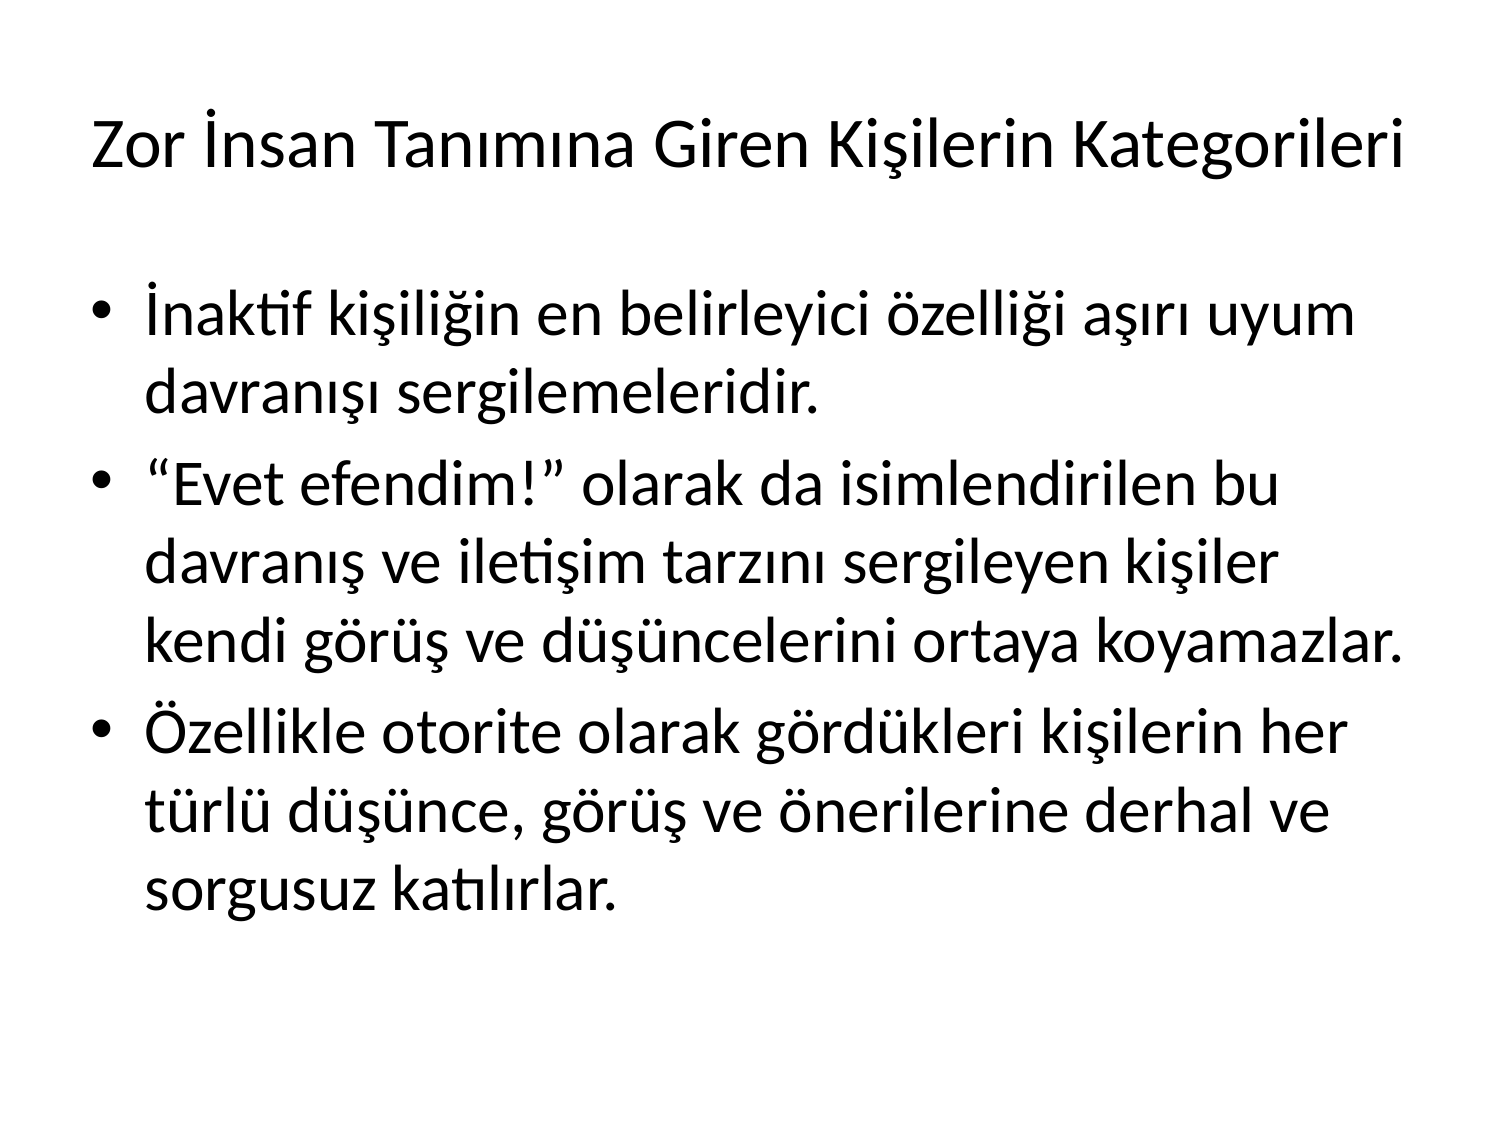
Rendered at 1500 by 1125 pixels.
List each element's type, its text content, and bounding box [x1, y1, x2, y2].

title Zor İnsan Tanımına Giren Kişilerin Kategorileri [75, 45, 1425, 233]
list İnaktif kişiliğin en belirleyici özelliği aşırı uyum davranışı sergilemeleridir. “Evet efendim!” olarak da isimlendirilen bu davranış ve iletişim tarzını sergileyen kişiler kendi görüş ve düşüncelerini ortaya koyamazlar. Özellikle otorite olarak gördükleri kişilerin her türlü düşünce, görüş ve önerilerine derhal ve sorgusuz katılırlar. [75, 262, 1425, 1005]
